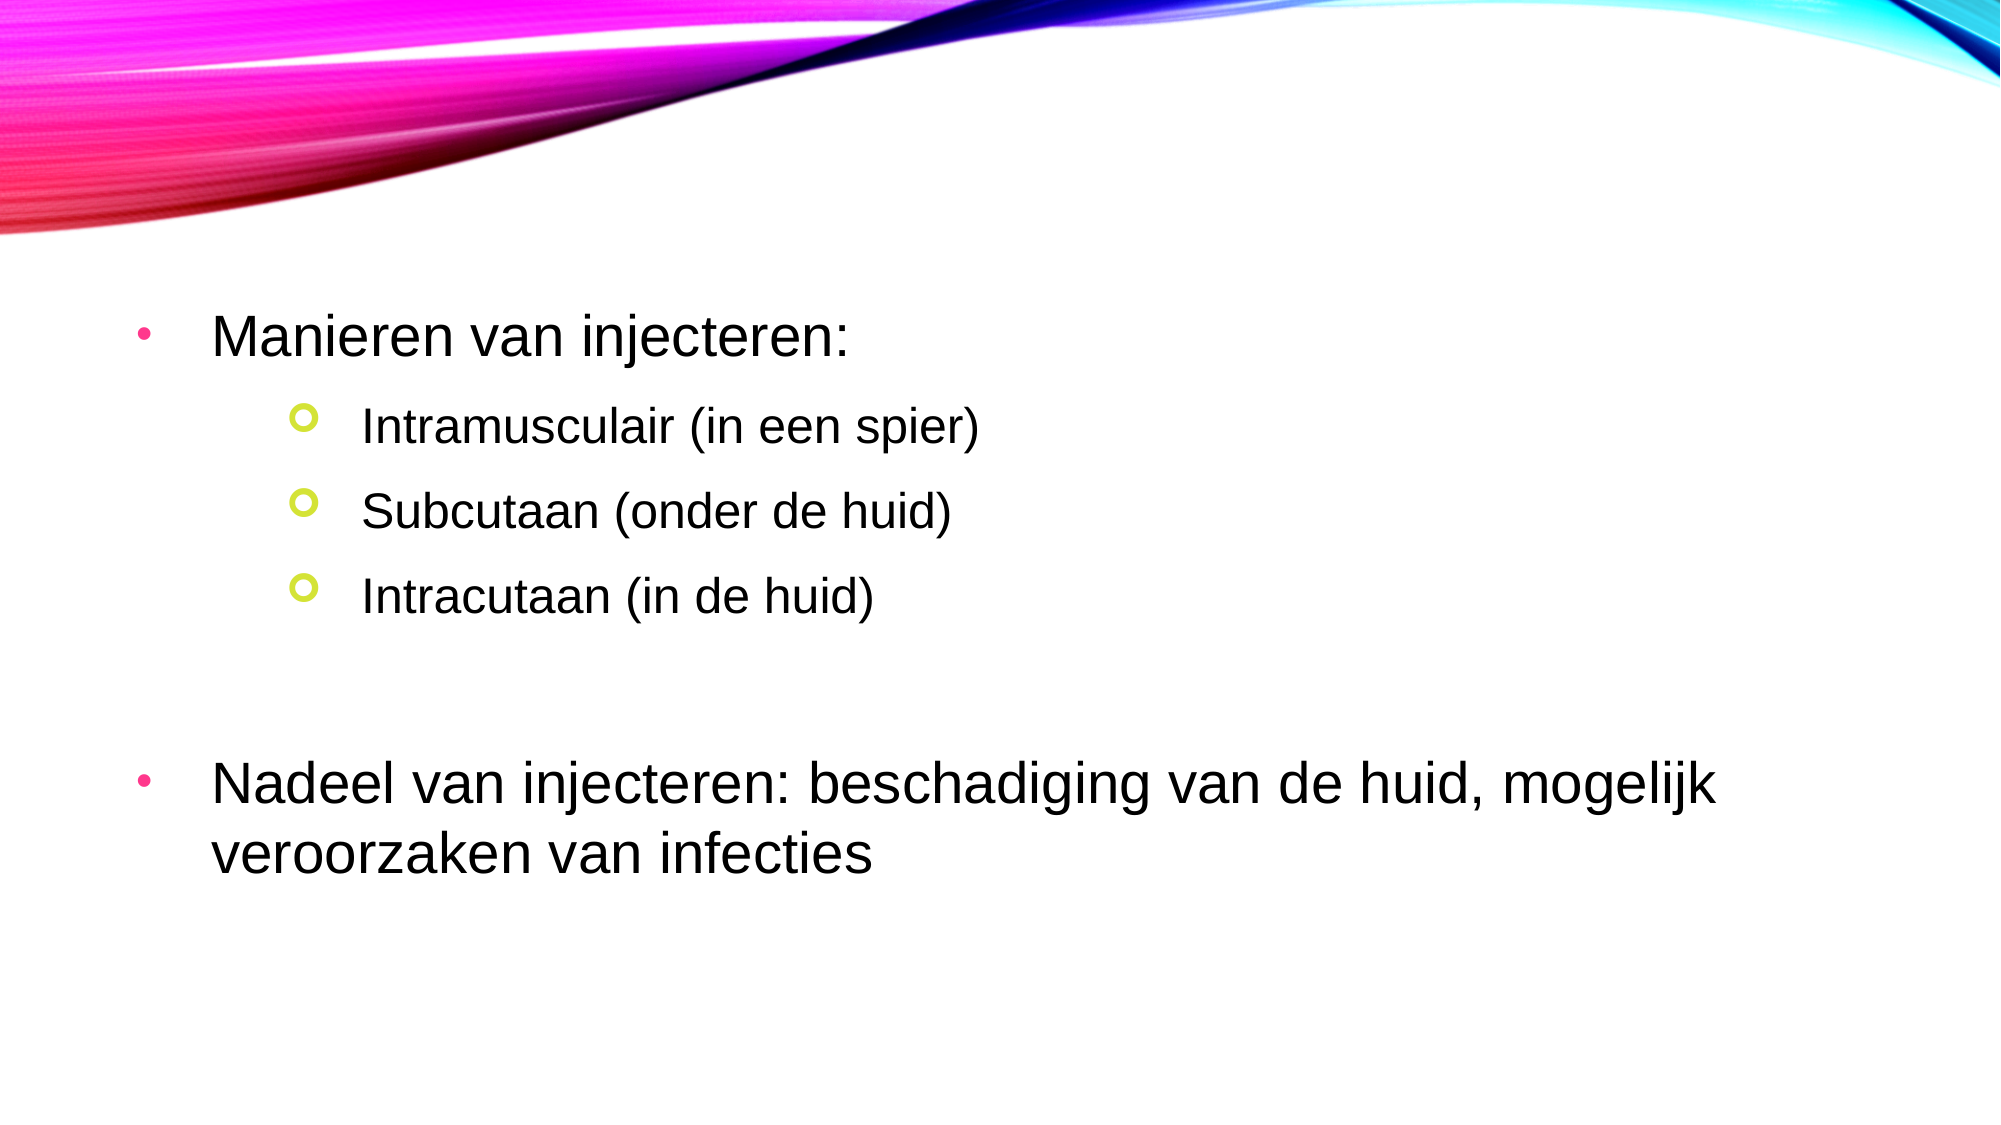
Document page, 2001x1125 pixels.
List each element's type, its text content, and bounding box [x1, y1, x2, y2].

picture [0, 0, 2000, 237]
text_box Manieren van injecteren: Intramusculair (in een spier) Subcutaan (onder de huid) Intracutaan (in de huid) Nadeel van injecteren: beschadiging van de huid, mogelijk veroorzaken van infecties [121, 290, 1850, 893]
picture [1890, 0, 2000, 75]
picture [1910, 0, 2000, 45]
